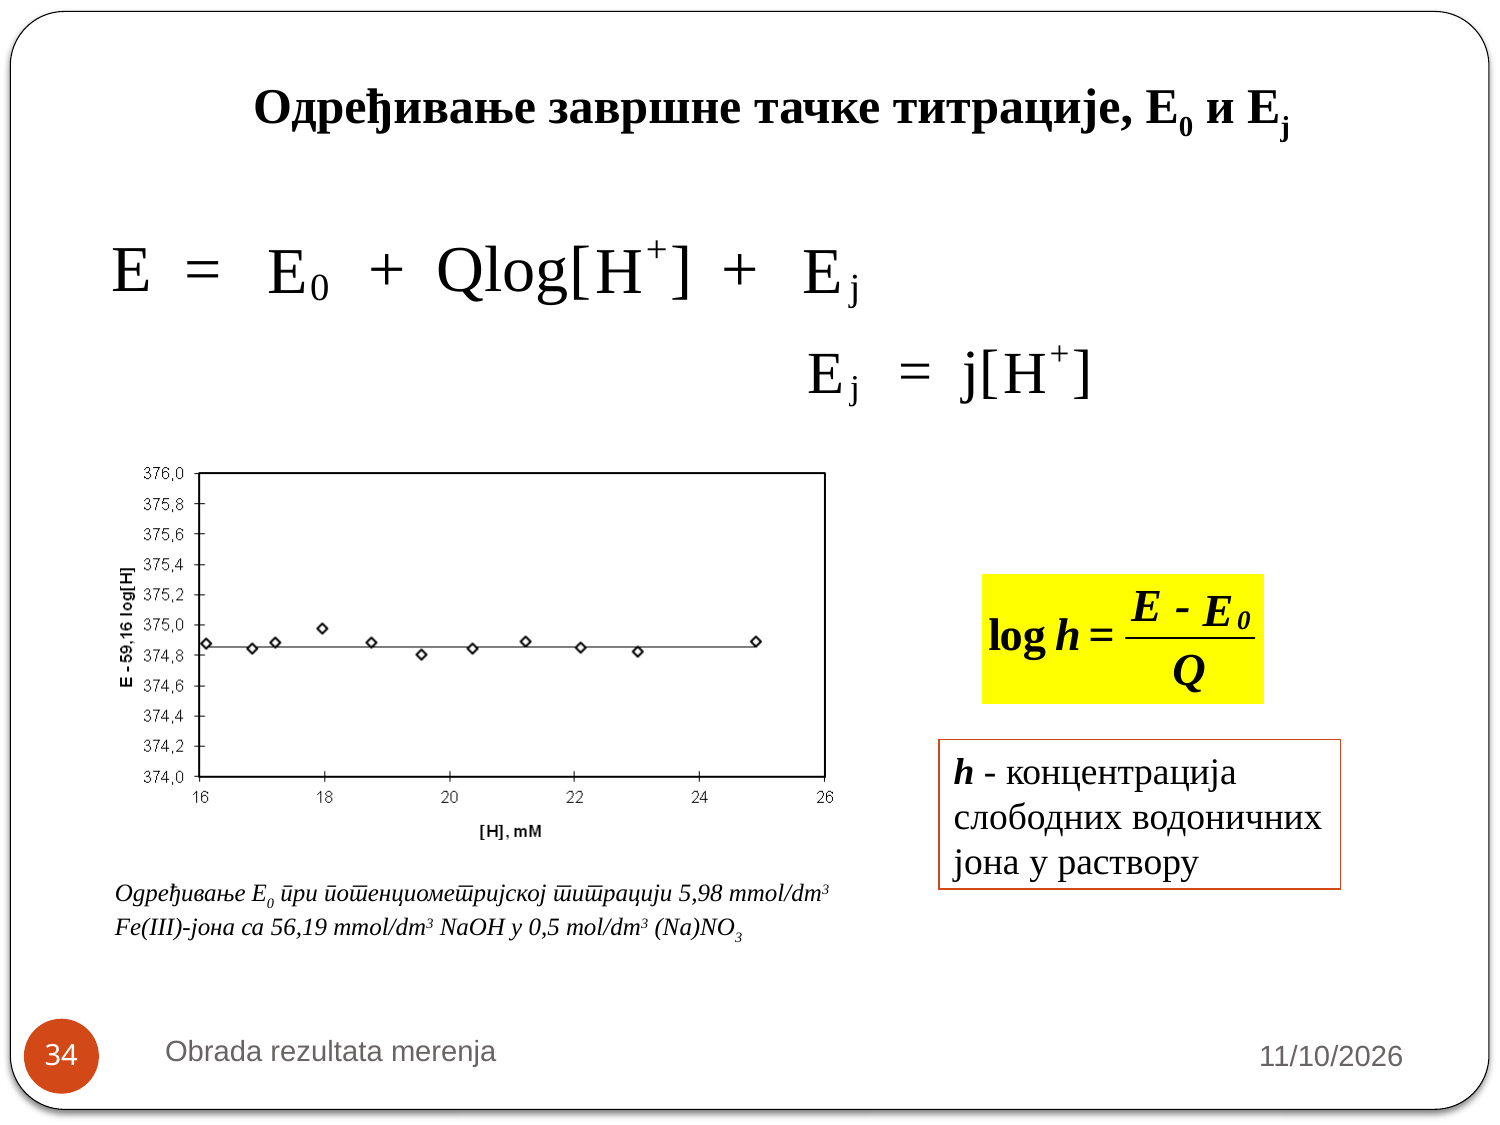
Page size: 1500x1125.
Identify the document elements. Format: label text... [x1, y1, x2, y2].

text_box Одређивање завршне тачке титрације, E0 и Ej [238, 66, 1313, 150]
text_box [88, 432, 859, 869]
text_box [796, 326, 1100, 422]
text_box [99, 219, 869, 324]
text_box h - концентрација слободних водоничних јона у раствору [938, 739, 1341, 890]
text_box Одређивање E0 при потенциометријској титрацији 5,98 mmol/dm3 Fe(III)-јона са 56,19 mmol/dm3 NaOH у 0,5 mol/dm3 (Na)NO3 [100, 878, 851, 953]
slide_number 34 [23, 1018, 99, 1094]
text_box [981, 573, 1264, 705]
footer Obrada rezultata merenja [150, 1012, 800, 1088]
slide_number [1012, 1015, 1419, 1094]
